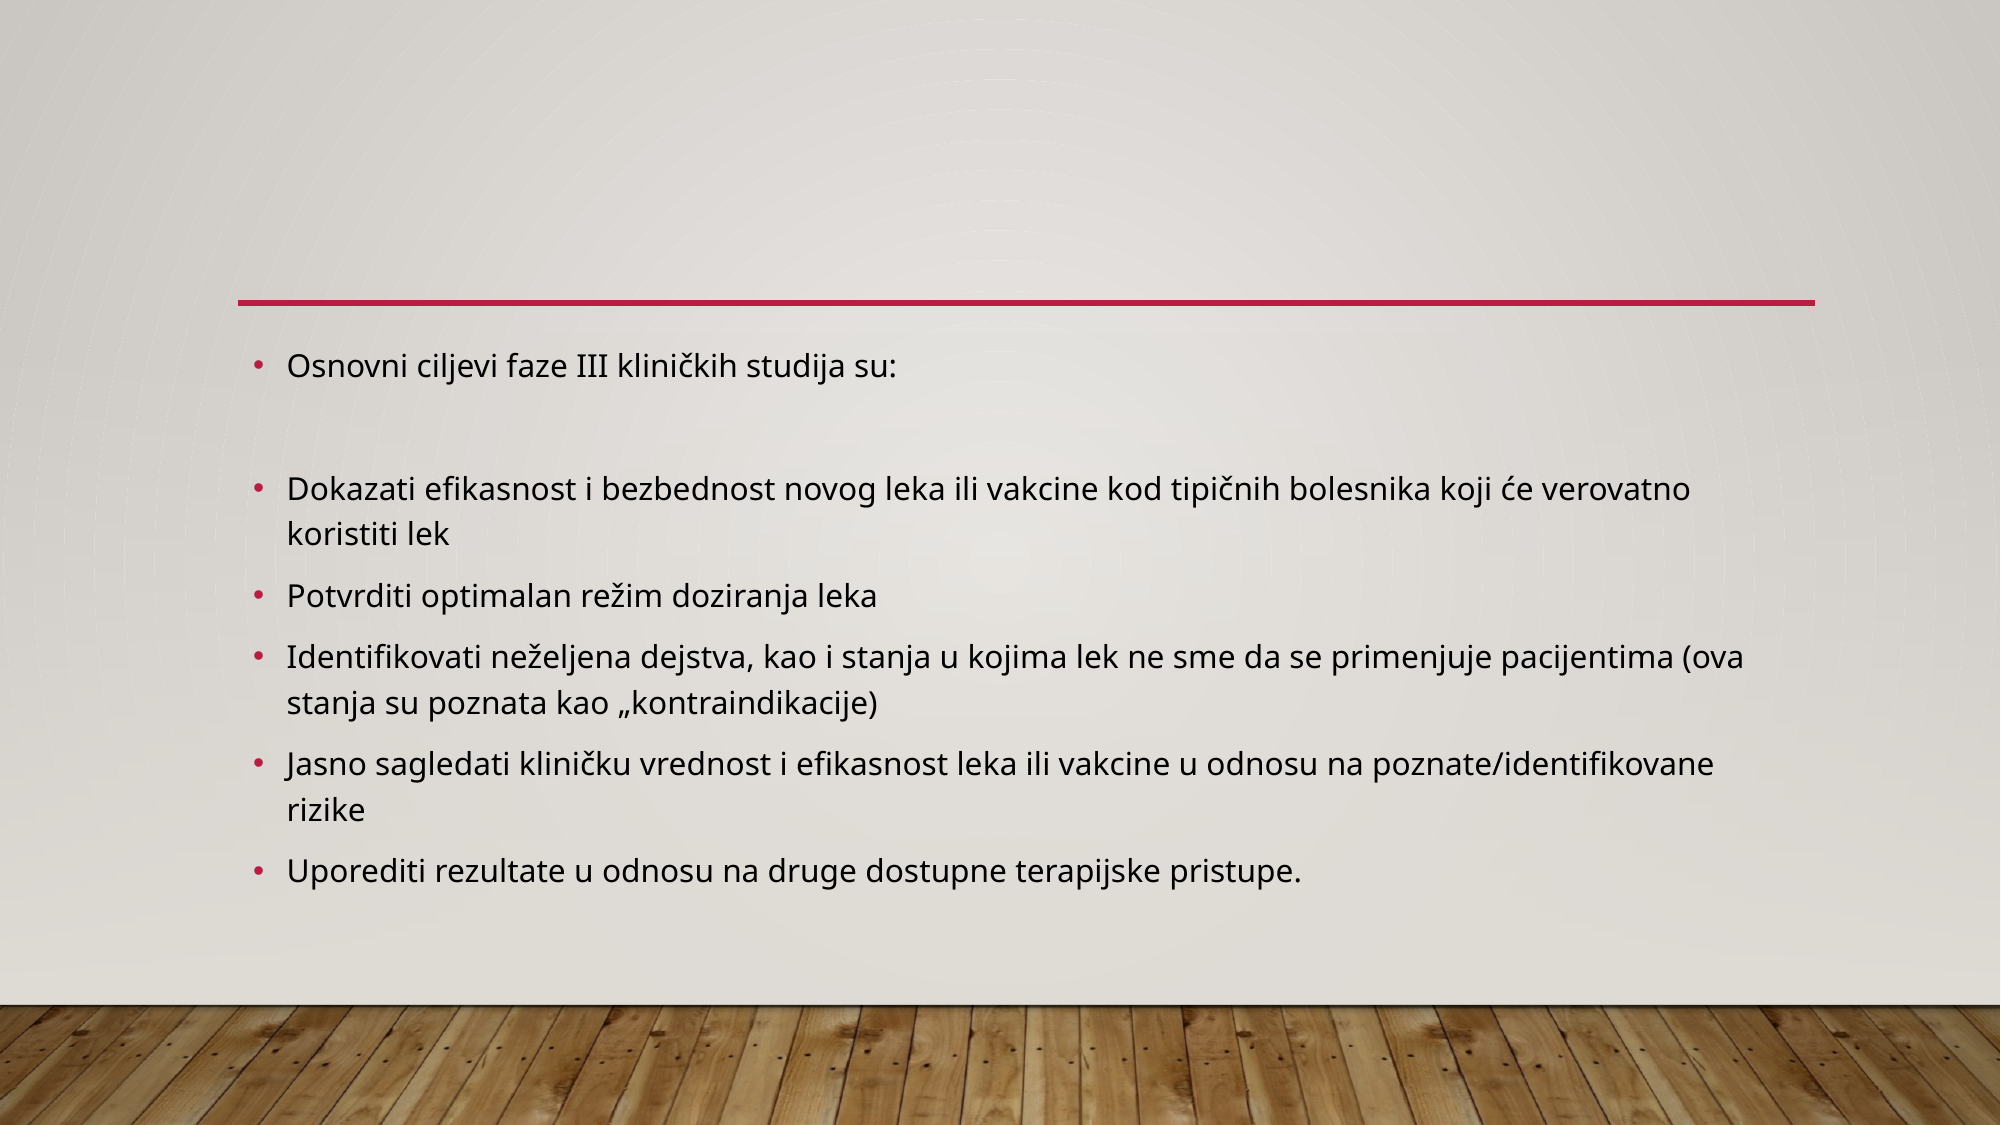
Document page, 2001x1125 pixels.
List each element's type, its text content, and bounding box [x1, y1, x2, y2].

list Osnovni ciljevi faze III kliničkih studija su: Dokazati efikasnost i bezbednost novog leka ili vakcine kod tipičnih bolesnika koji će verovatno koristiti lek Potvrditi optimalan režim doziranja leka Identifikovati neželjena dejstva, kao i stanja u kojima lek ne sme da se primenjuje pacijentima (ova stanja su poznata kao „kontraindikacije) Jasno sagledati kliničku vrednost i efikasnost leka ili vakcine u odnosu na poznate/identifikovane rizike Uporediti rezultate u odnosu na druge dostupne terapijske pristupe. [238, 330, 1814, 897]
picture [0, 1005, 2000, 1125]
